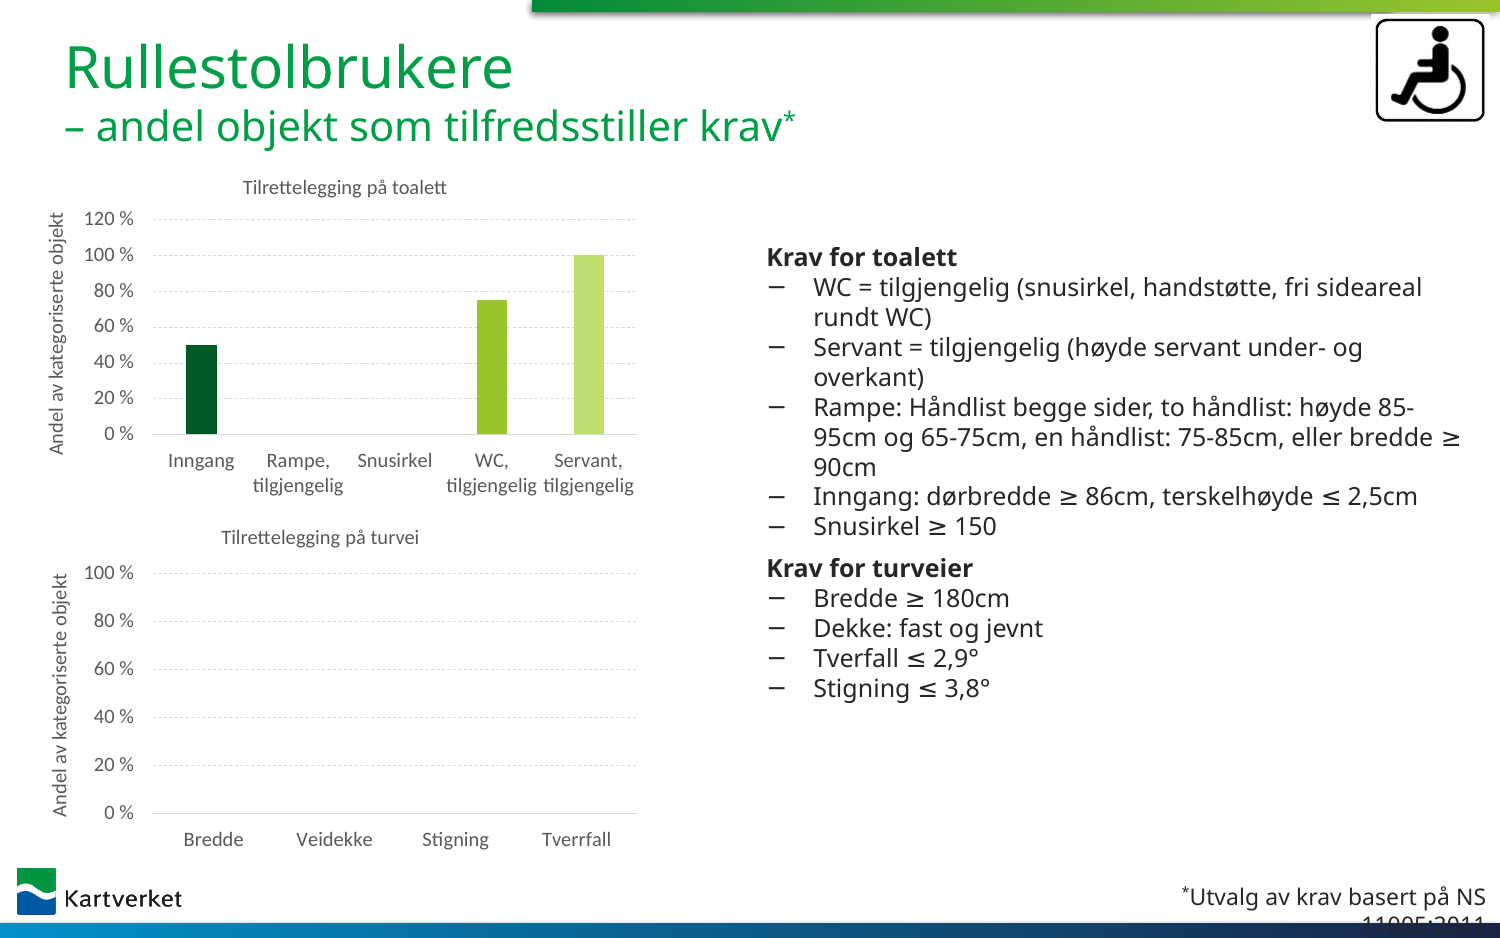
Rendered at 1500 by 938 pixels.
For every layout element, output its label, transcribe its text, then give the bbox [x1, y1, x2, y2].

text_box *Utvalg av krav basert på NS 11005:2011 [1068, 873, 1500, 938]
text_box Krav for toalett WC = tilgjengelig (snusirkel, handstøtte, fri sideareal rundt WC) Servant = tilgjengelig (høyde servant under- og overkant) Rampe: Håndlist begge sider, to håndlist: høyde 85-95cm og 65-75cm, en håndlist: 75-85cm, eller bredde ≥ 90cm Inngang: dørbredde ≥ 86cm, terskelhøyde ≤ 2,5cm Snusirkel ≥ 150 [751, 234, 1483, 545]
text_box Rullestolbrukere – andel objekt som tilfredsstiller krav* [49, 14, 1431, 158]
text_box Krav for turveier Bredde ≥ 180cm Dekke: fast og jevnt Tverfall ≤ 2,9° Stigning ≤ 3,8° [751, 545, 1483, 710]
picture [1371, 13, 1491, 127]
picture [41, 166, 650, 505]
picture [41, 520, 650, 859]
